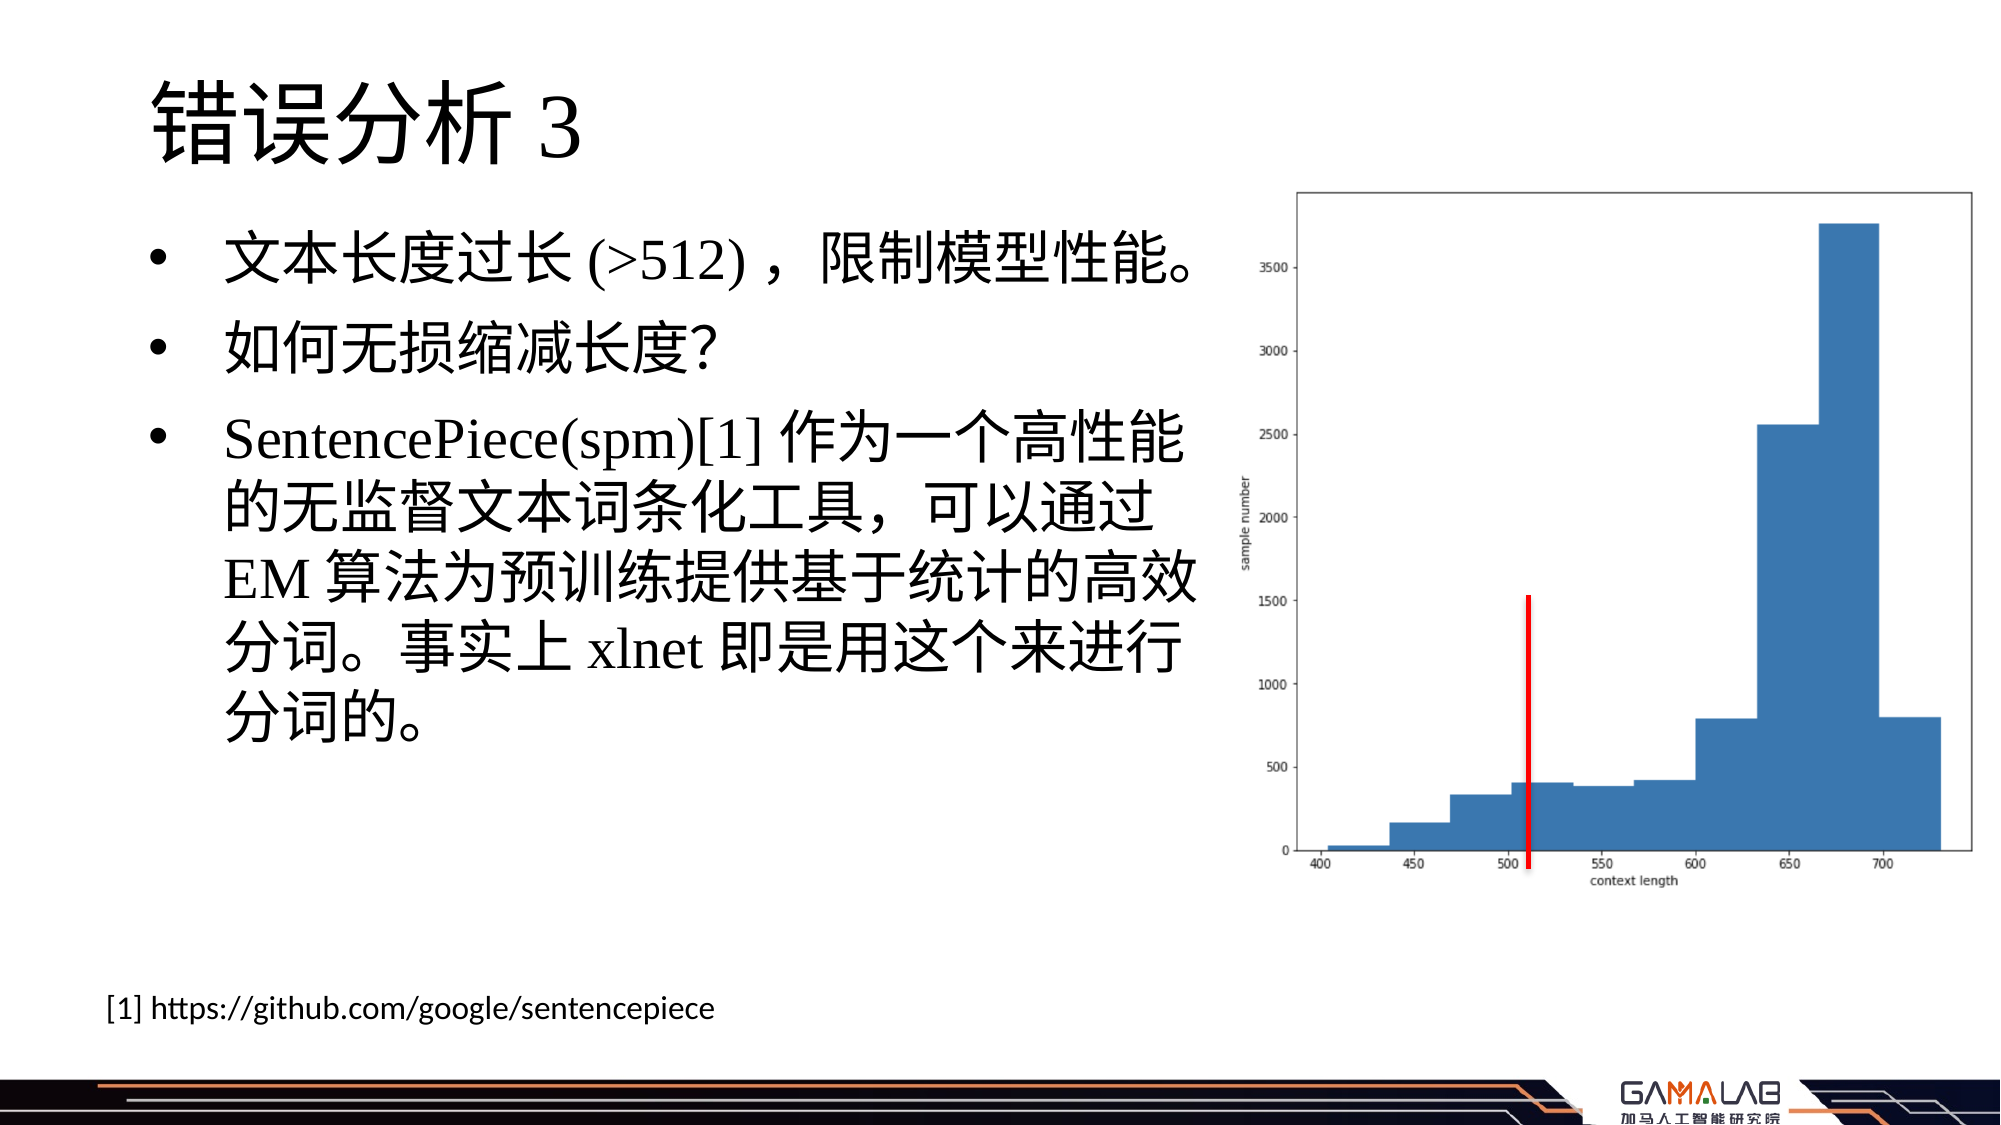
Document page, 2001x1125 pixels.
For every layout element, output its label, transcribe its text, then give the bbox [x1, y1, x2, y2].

text_box [1] https://github.com/google/sentencepiece [98, 978, 1863, 1034]
list 文本长度过长(>512)，限制模型性能。 如何无损缩减长度？ SentencePiece(spm)[1]作为一个高性能的无监督文本词条化工具，可以通过EM算法为预训练提供基于统计的高效分词。事实上xlnet即是用这个来进行分词的。 [137, 216, 1233, 930]
picture [0, 0, 2000, 1125]
title 错误分析3 [137, 59, 1863, 216]
picture [1621, 1081, 1780, 1124]
